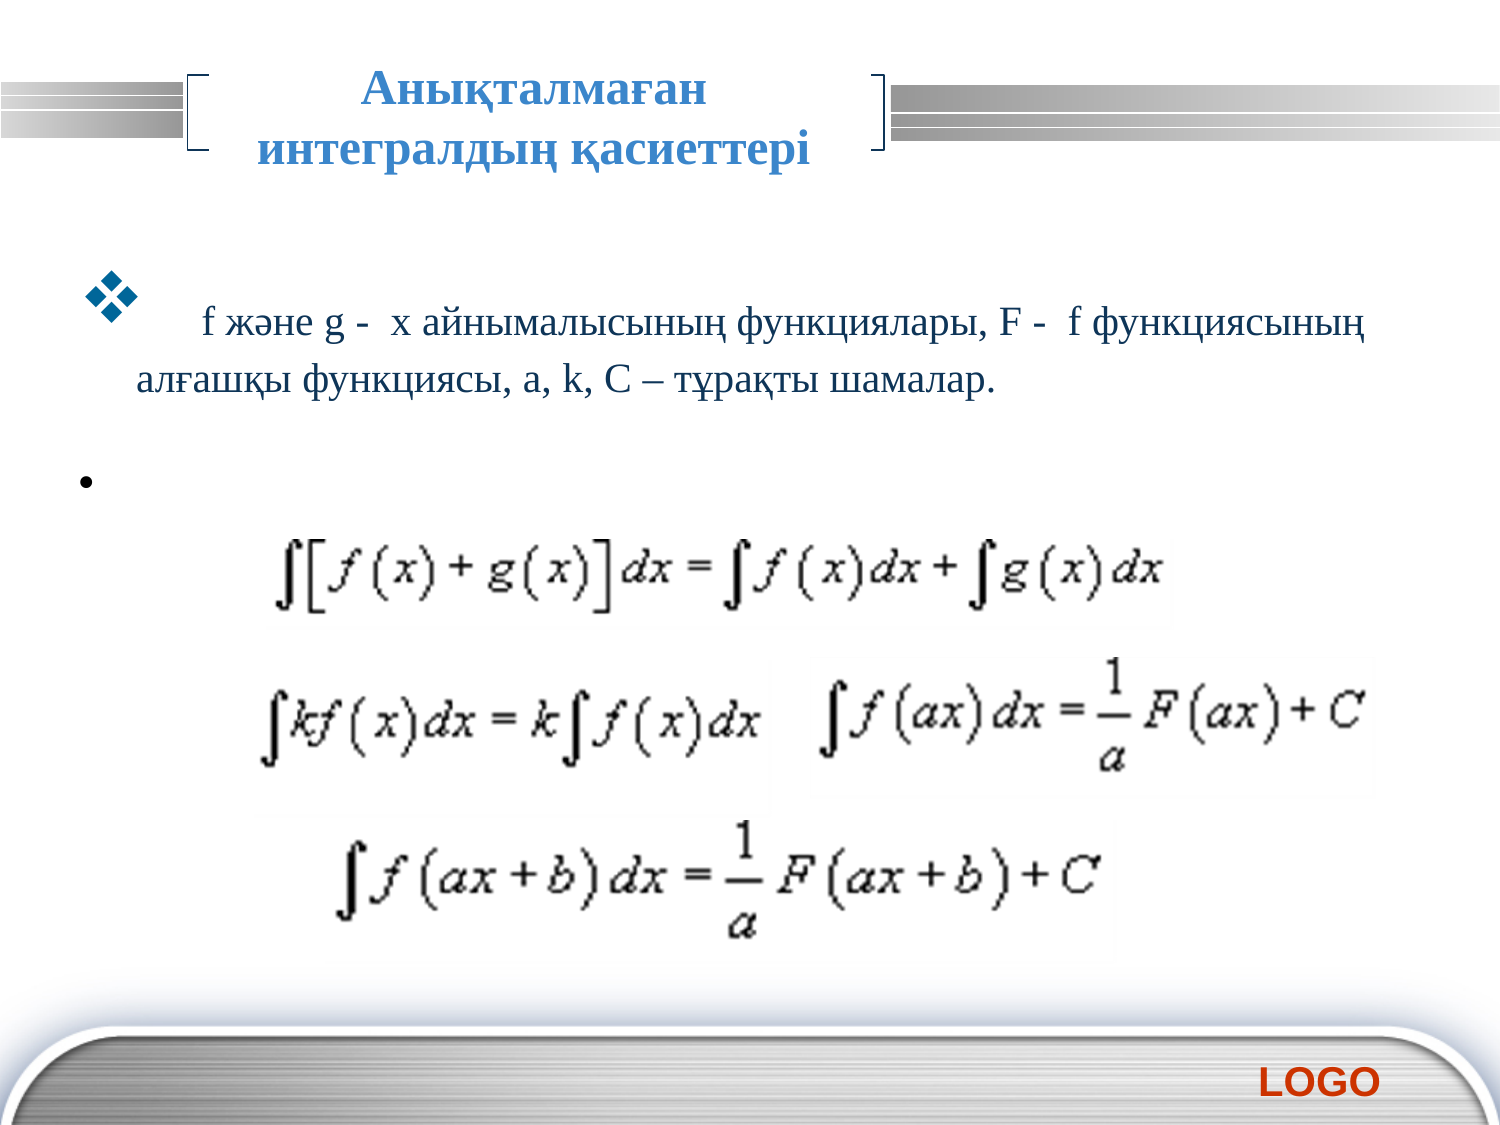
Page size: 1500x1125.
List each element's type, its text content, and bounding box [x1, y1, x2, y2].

picture [0, 0, 1500, 1125]
list f және g - x айнымалысының функциялары, F - f функциясының алғашқы функциясы, а, k, C – тұрақты шамалар. . [64, 255, 1416, 1037]
title Анықталмаған интегралдың қасиеттері [196, 74, 872, 156]
